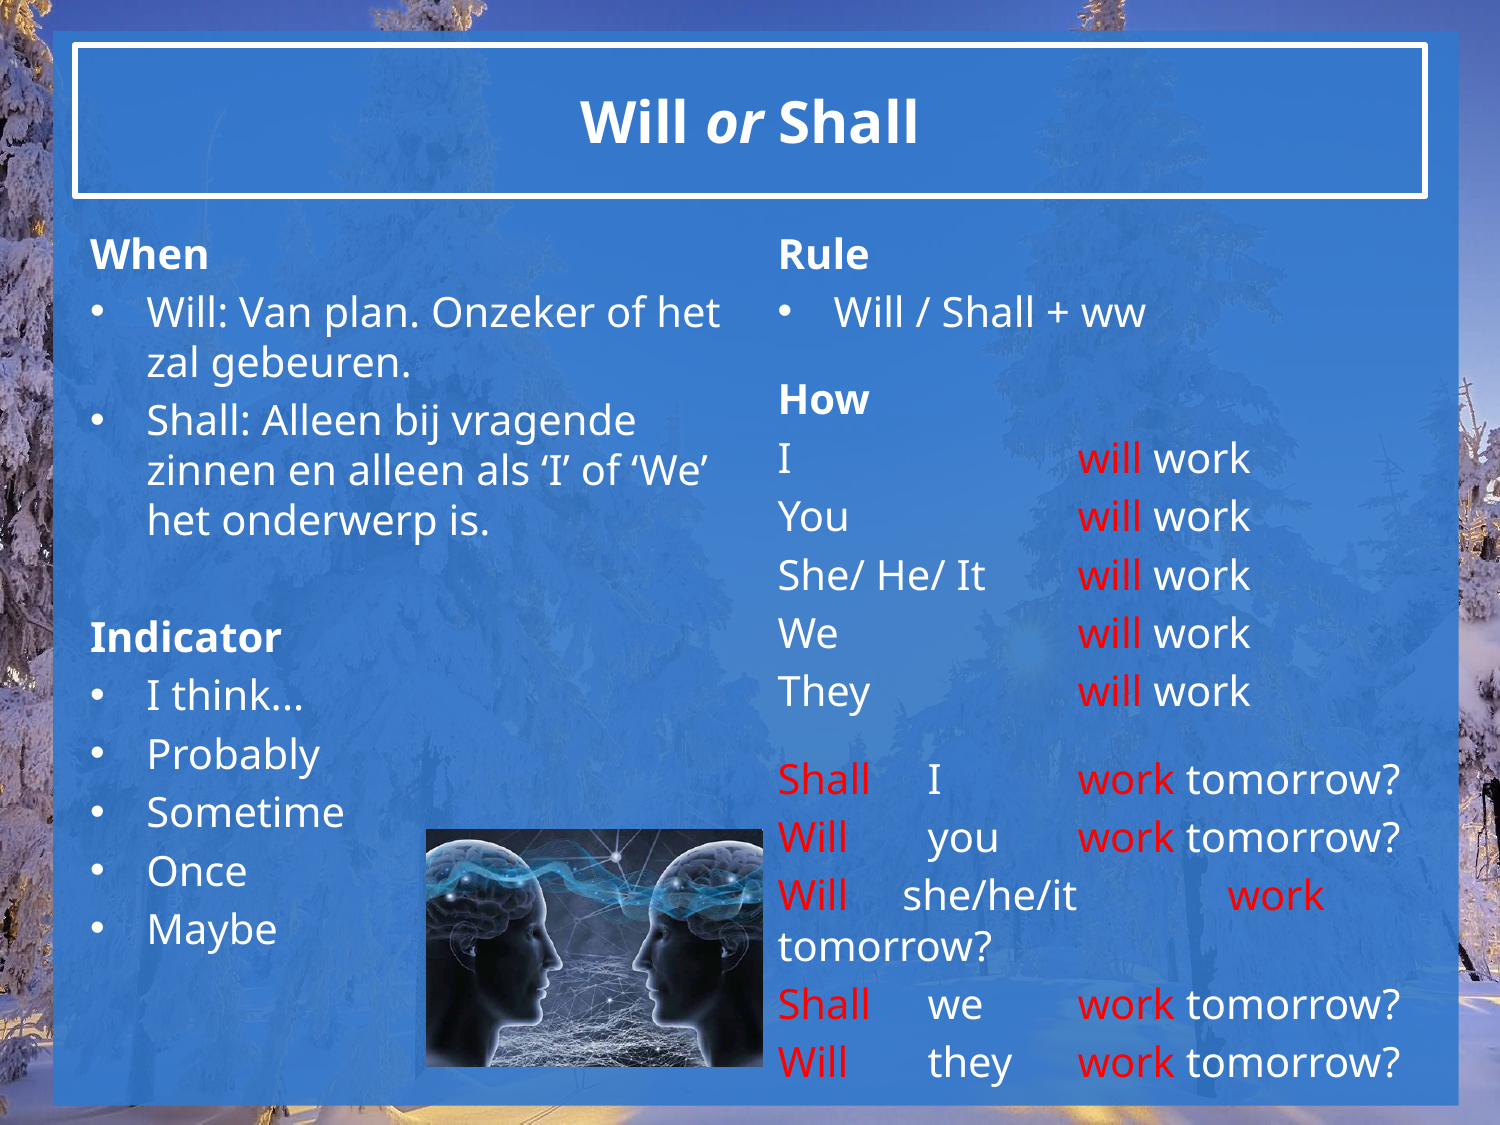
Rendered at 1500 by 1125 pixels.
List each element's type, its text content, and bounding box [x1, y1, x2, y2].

list Rule Will / Shall + ww How I will work You will work She/ He/ It will work We will work They will work Shall I work tomorrow? Will you work tomorrow? Will she/he/it work tomorrow? Shall we work tomorrow? Will they work tomorrow? [762, 219, 1425, 1071]
picture [0, 0, 1500, 1125]
title Will or Shall [75, 45, 1425, 197]
list When Will: Van plan. Onzeker of het zal gebeuren. Shall: Alleen bij vragende zinnen en alleen als ‘I’ of ‘We’ het onderwerp is. Indicator I think... Probably Sometime Once Maybe [75, 219, 738, 1071]
